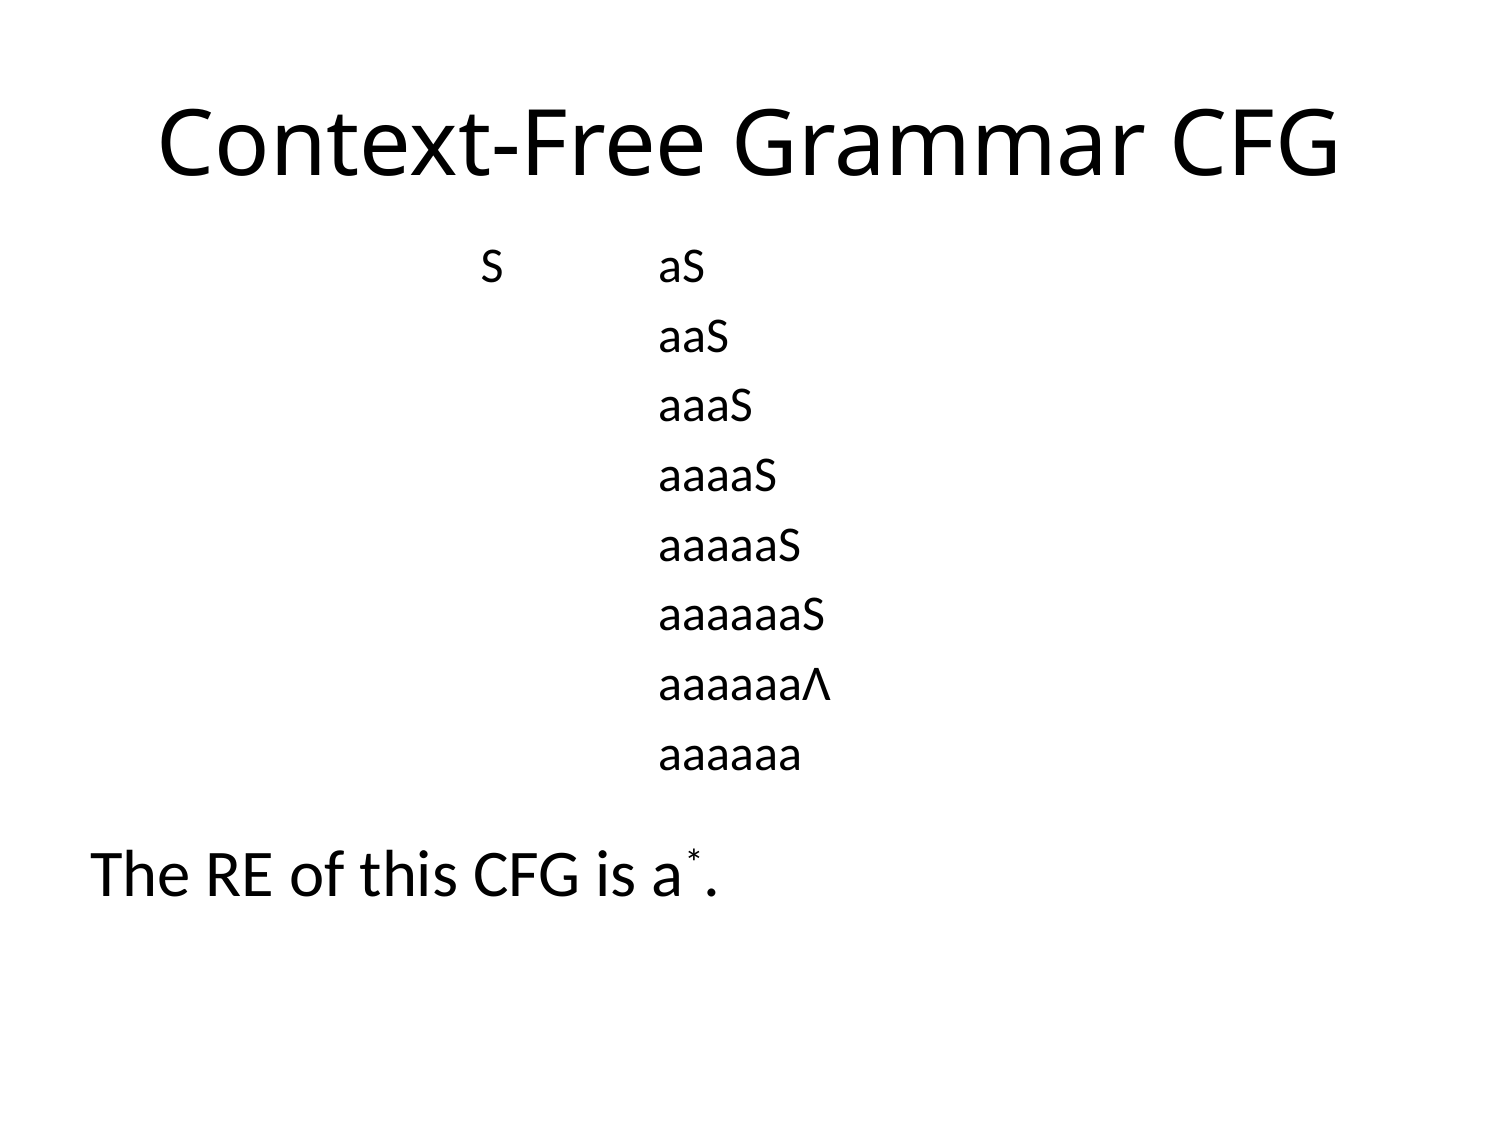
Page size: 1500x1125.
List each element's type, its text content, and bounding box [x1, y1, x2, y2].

list The RE of this CFG is a*. [75, 262, 1425, 1005]
title Context-Free Grammar CFG [75, 45, 1425, 233]
